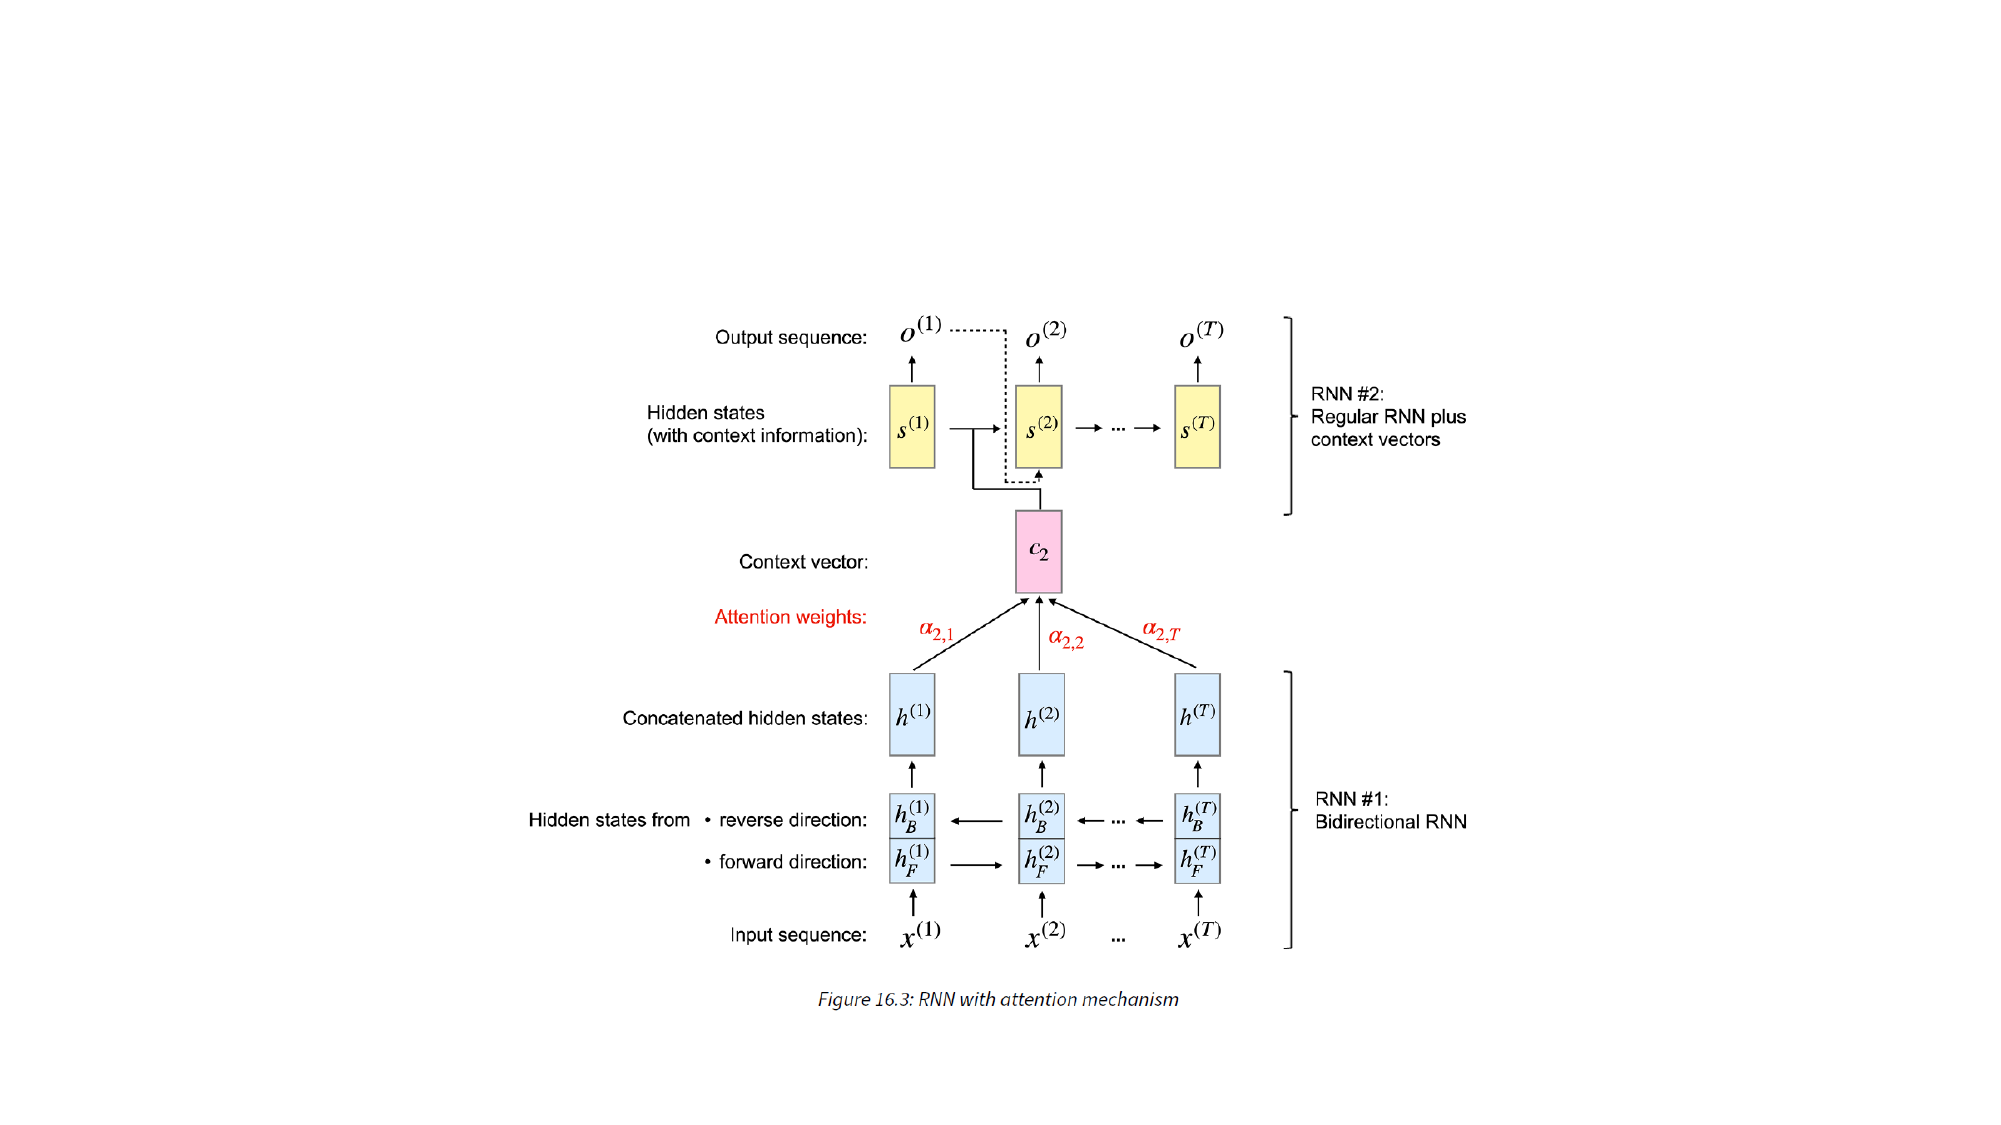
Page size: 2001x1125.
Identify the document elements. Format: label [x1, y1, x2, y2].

list [519, 299, 1481, 1014]
